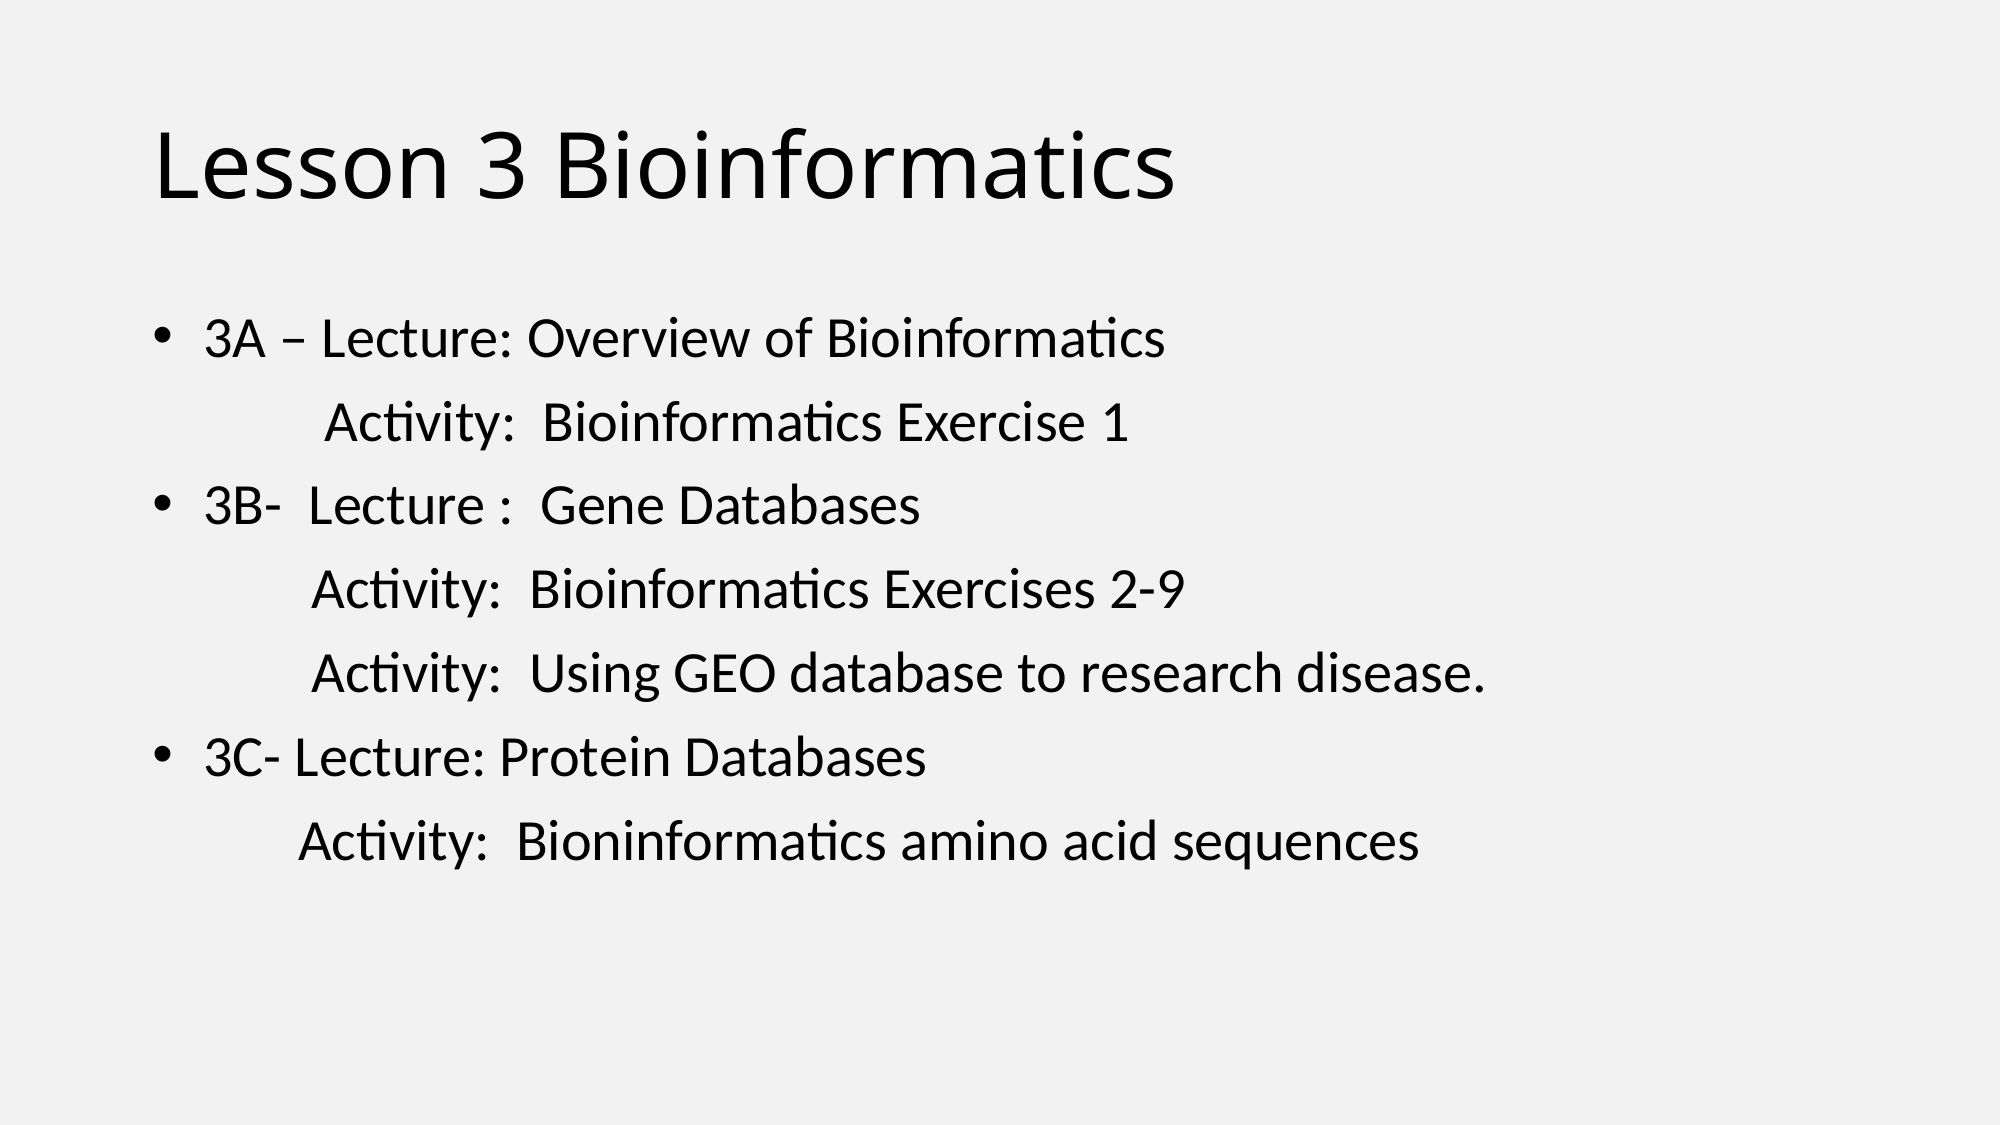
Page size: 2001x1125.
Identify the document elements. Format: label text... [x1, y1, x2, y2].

title Lesson 3 Bioinformatics [137, 59, 1863, 278]
list 3A – Lecture: Overview of Bioinformatics Activity: Bioinformatics Exercise 1 3B- Lecture : Gene Databases Activity: Bioinformatics Exercises 2-9 Activity: Using GEO database to research disease. 3C- Lecture: Protein Databases Activity: Bioninformatics amino acid sequences [137, 299, 1863, 1014]
